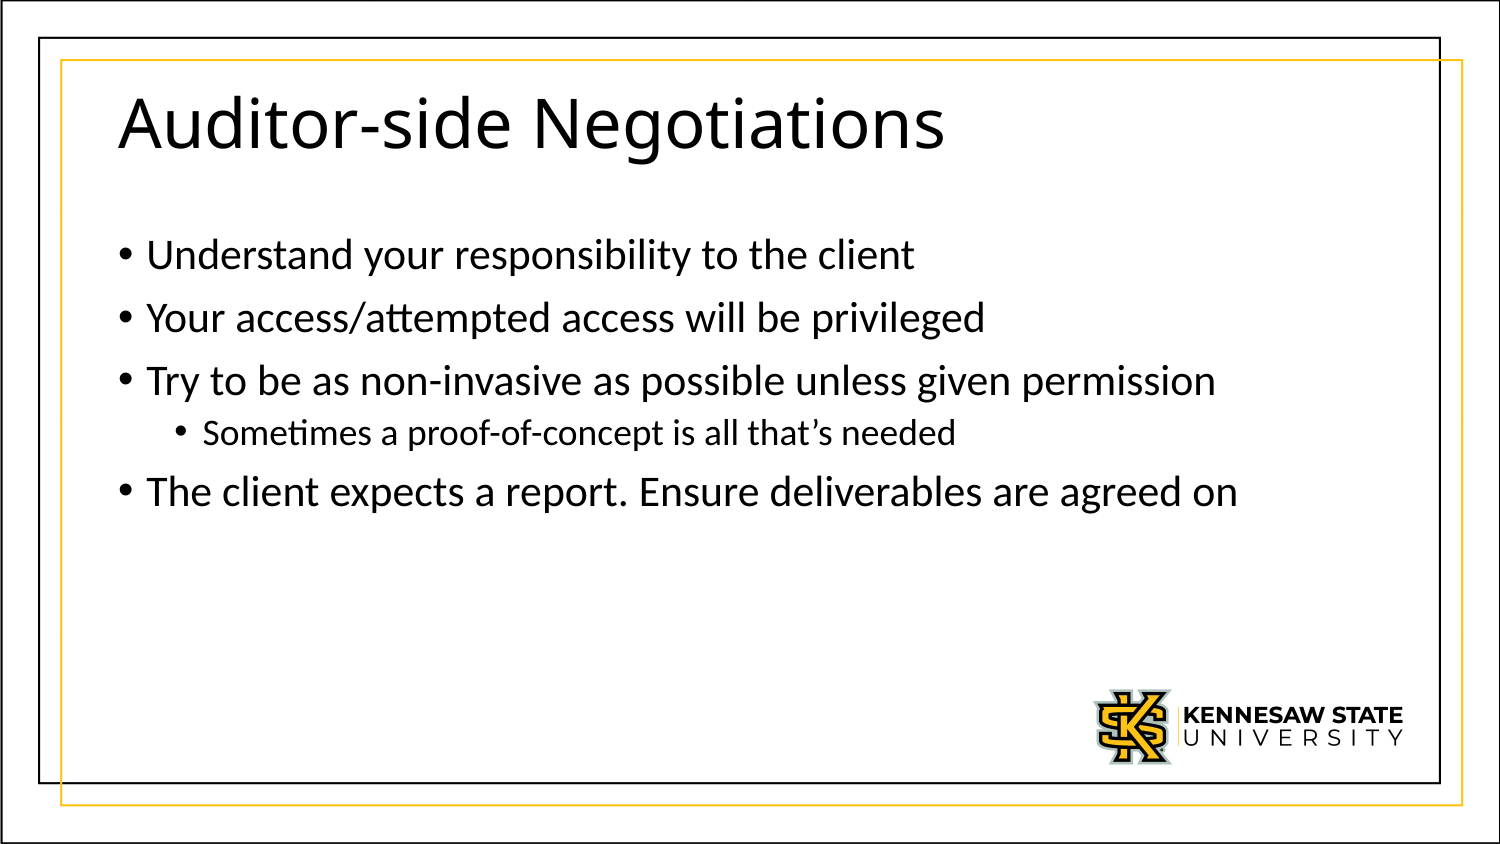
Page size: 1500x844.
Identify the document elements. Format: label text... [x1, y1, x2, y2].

title Auditor-side Negotiations [103, 44, 1397, 208]
picture [0, 0, 1500, 844]
list Understand your responsibility to the client Your access/attempted access will be privileged Try to be as non-invasive as possible unless given permission Sometimes a proof-of-concept is all that’s needed The client expects a report. Ensure deliverables are agreed on [103, 224, 1397, 760]
